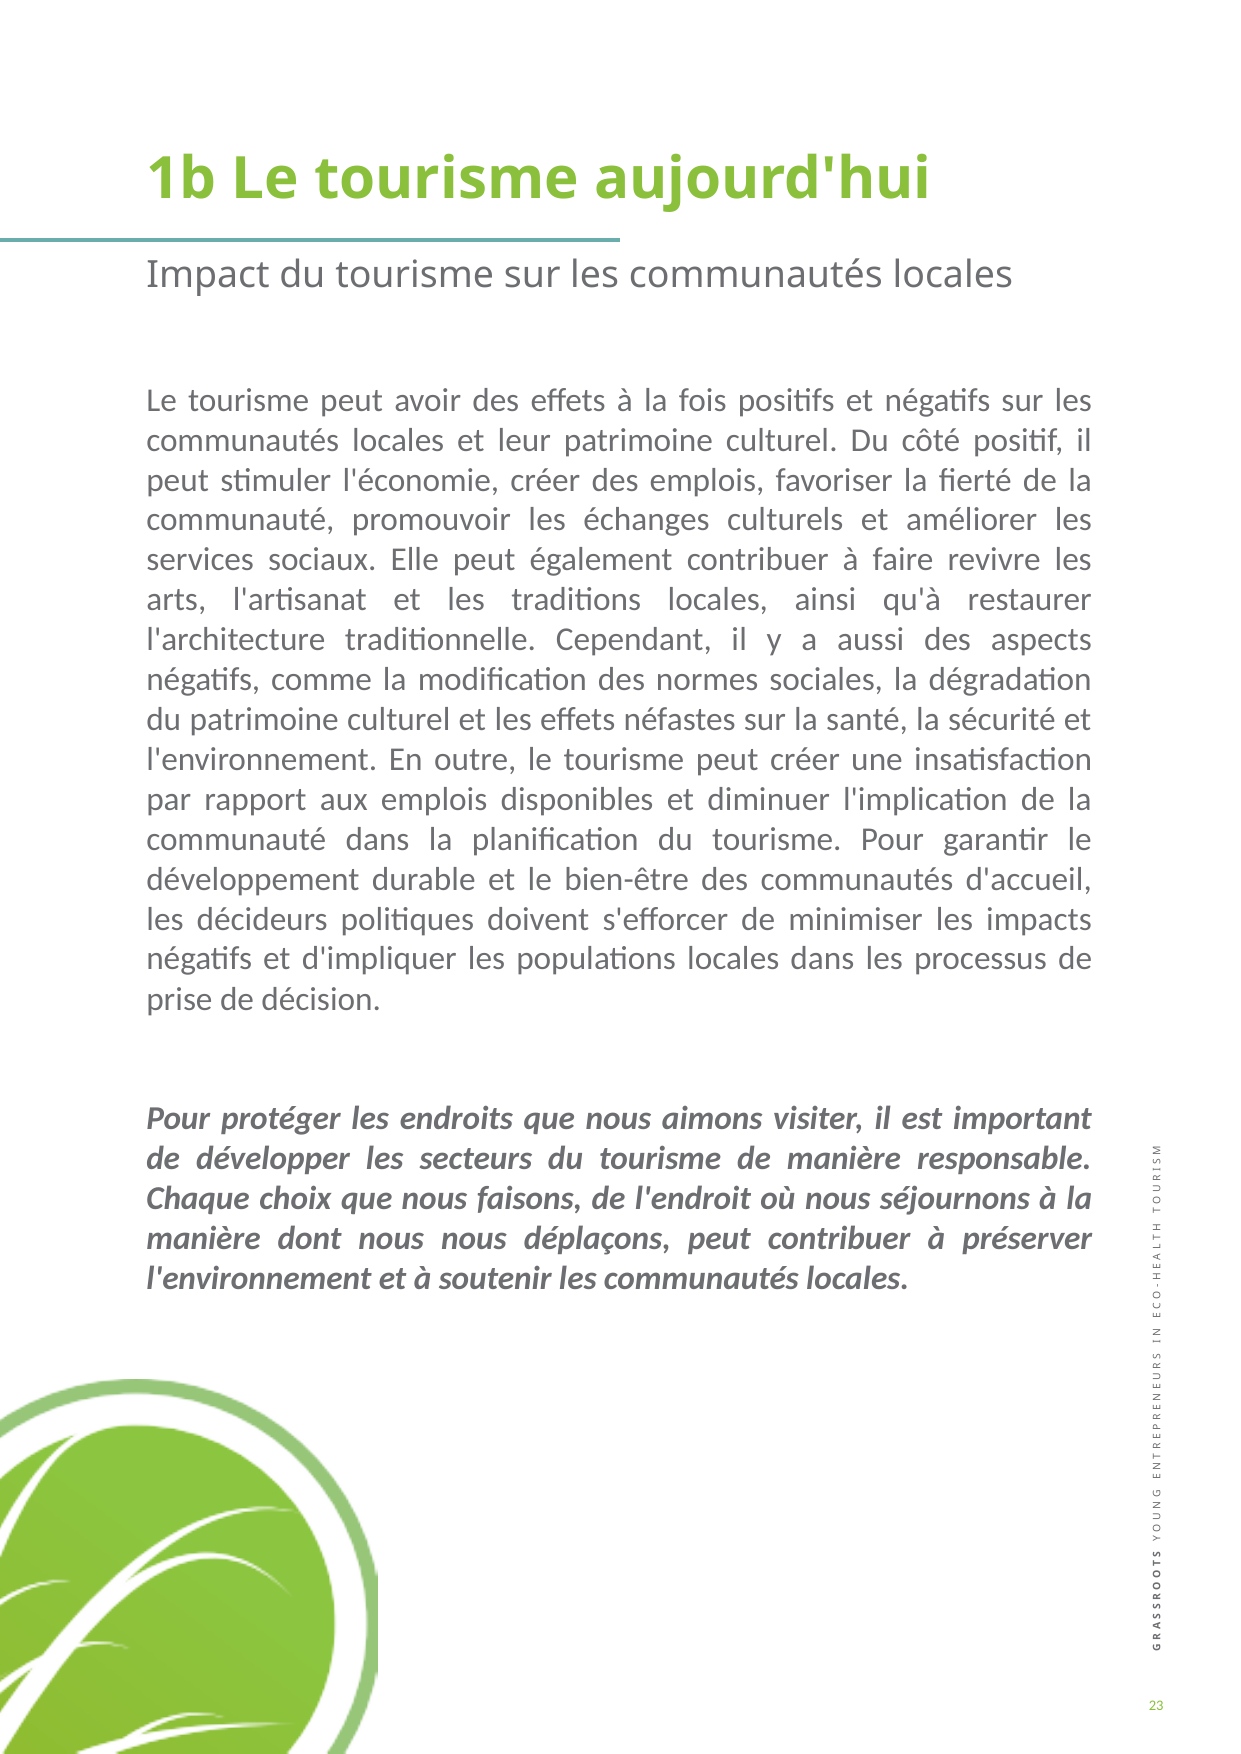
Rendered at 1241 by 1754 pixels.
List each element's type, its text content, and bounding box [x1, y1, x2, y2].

slide_number 23 [1125, 1666, 1187, 1743]
list Le tourisme peut avoir des effets à la fois positifs et négatifs sur les communautés locales et leur patrimoine culturel. Du côté positif, il peut stimuler l'économie, créer des emplois, favoriser la fierté de la communauté, promouvoir les échanges culturels et améliorer les services sociaux. Elle peut également contribuer à faire revivre les arts, l'artisanat et les traditions locales, ainsi qu'à restaurer l'architecture traditionnelle. Cependant, il y a aussi des aspects négatifs, comme la modification des normes sociales, la dégradation du patrimoine culturel et les effets néfastes sur la santé, la sécurité et l'environnement. En outre, le tourisme peut créer une insatisfaction par rapport aux emplois disponibles et diminuer l'implication de la communauté dans la planification du tourisme. Pour garantir le développement durable et le bien-être des communautés d'accueil, les décideurs politiques doivent s'efforcer de minimiser les impacts négatifs et d'impliquer les populations locales dans les processus de prise de décision. Pour protéger les endroits que nous aimons visiter, il est important de développer les secteurs du tourisme de manière responsable. Chaque choix que nous faisons, de l'endroit où nous séjournons à la manière dont nous nous déplaçons, peut contribuer à préserver l'environnement et à soutenir les communautés locales. [131, 371, 1109, 1585]
list Impact du tourisme sur les communautés locales [131, 242, 1109, 371]
list 1b Le tourisme aujourd'hui [131, 132, 1109, 242]
